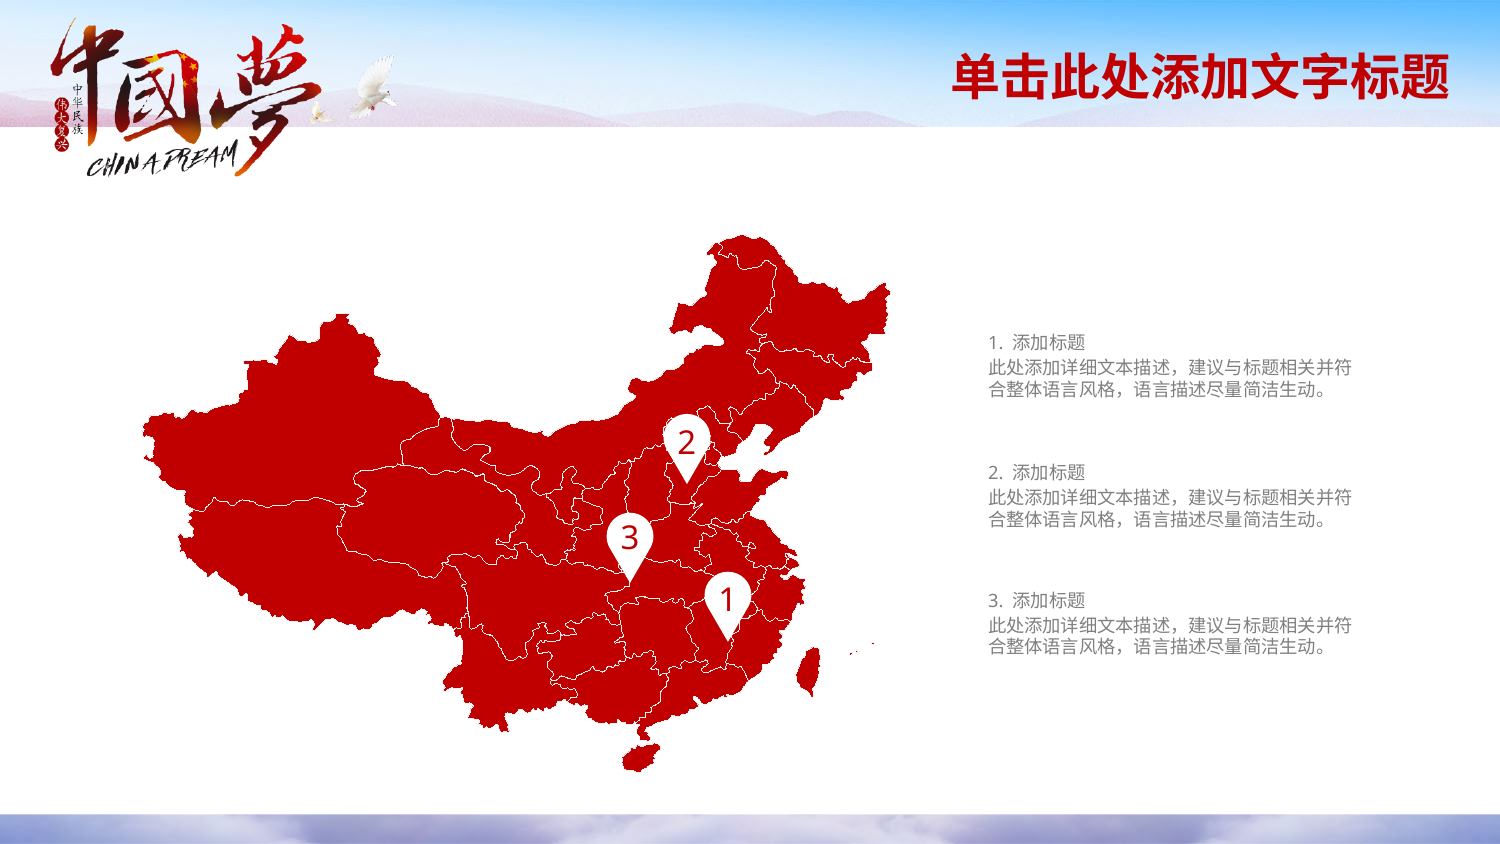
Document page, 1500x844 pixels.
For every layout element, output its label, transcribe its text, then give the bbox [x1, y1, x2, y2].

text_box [140, 234, 891, 774]
text_box 此处添加详细文本描述，建议与标题相关并符合整体语言风格，语言描述尽量简洁生动。 [988, 613, 1369, 658]
text_box 此处添加详细文本描述，建议与标题相关并符合整体语言风格，语言描述尽量简洁生动。 [988, 486, 1369, 530]
text_box 3. 添加标题 [988, 589, 1206, 612]
picture [0, 815, 1500, 844]
text_box 此处添加详细文本描述，建议与标题相关并符合整体语言风格，语言描述尽量简洁生动。 [988, 356, 1369, 400]
text_box 1. 添加标题 [988, 331, 1206, 354]
picture [0, 0, 1500, 178]
text_box 2. 添加标题 [988, 461, 1206, 484]
